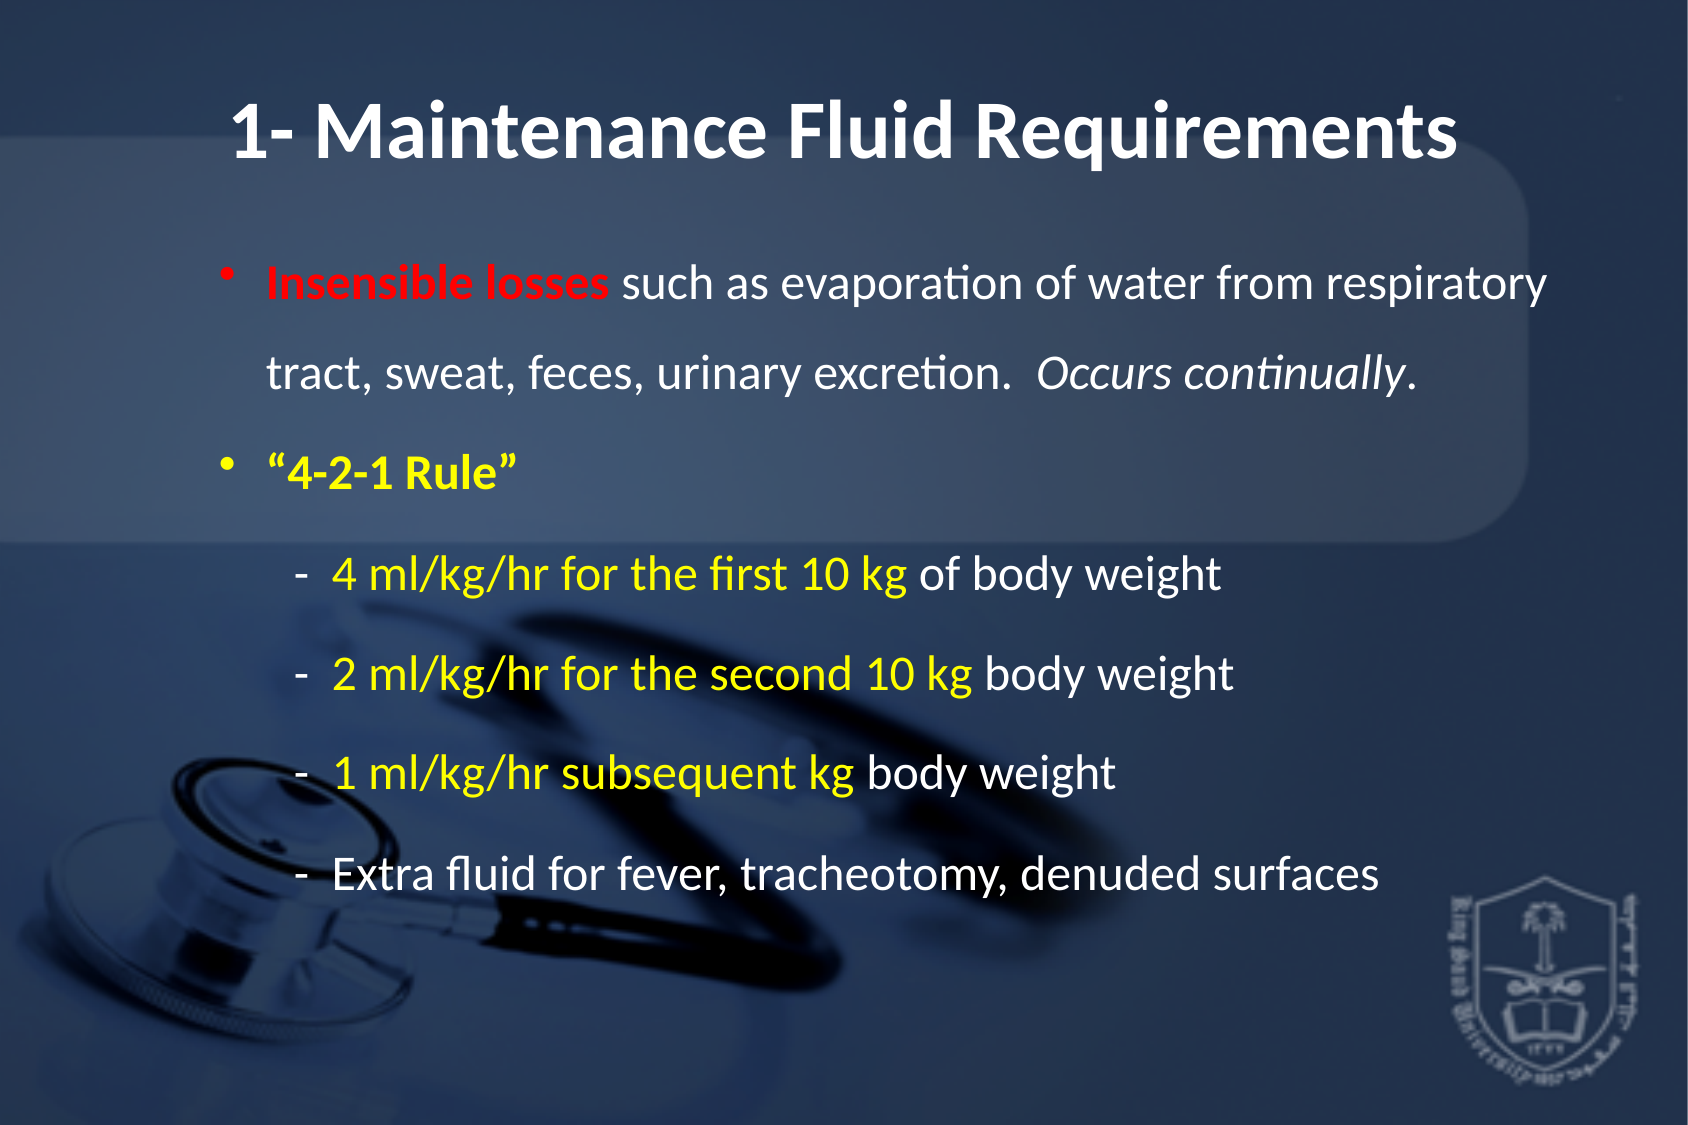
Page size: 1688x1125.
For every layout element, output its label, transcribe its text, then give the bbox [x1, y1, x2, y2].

title 1- Maintenance Fluid Requirements [126, 37, 1561, 213]
list Insensible losses such as evaporation of water from respiratory tract, sweat, feces, urinary excretion. Occurs continually. “4-2-1 Rule” - 4 ml/kg/hr for the first 10 kg of body weight - 2 ml/kg/hr for the second 10 kg body weight - 1 ml/kg/hr subsequent kg body weight - Extra fluid for fever, tracheotomy, denuded surfaces [128, 212, 1564, 998]
picture [0, 0, 1688, 1125]
